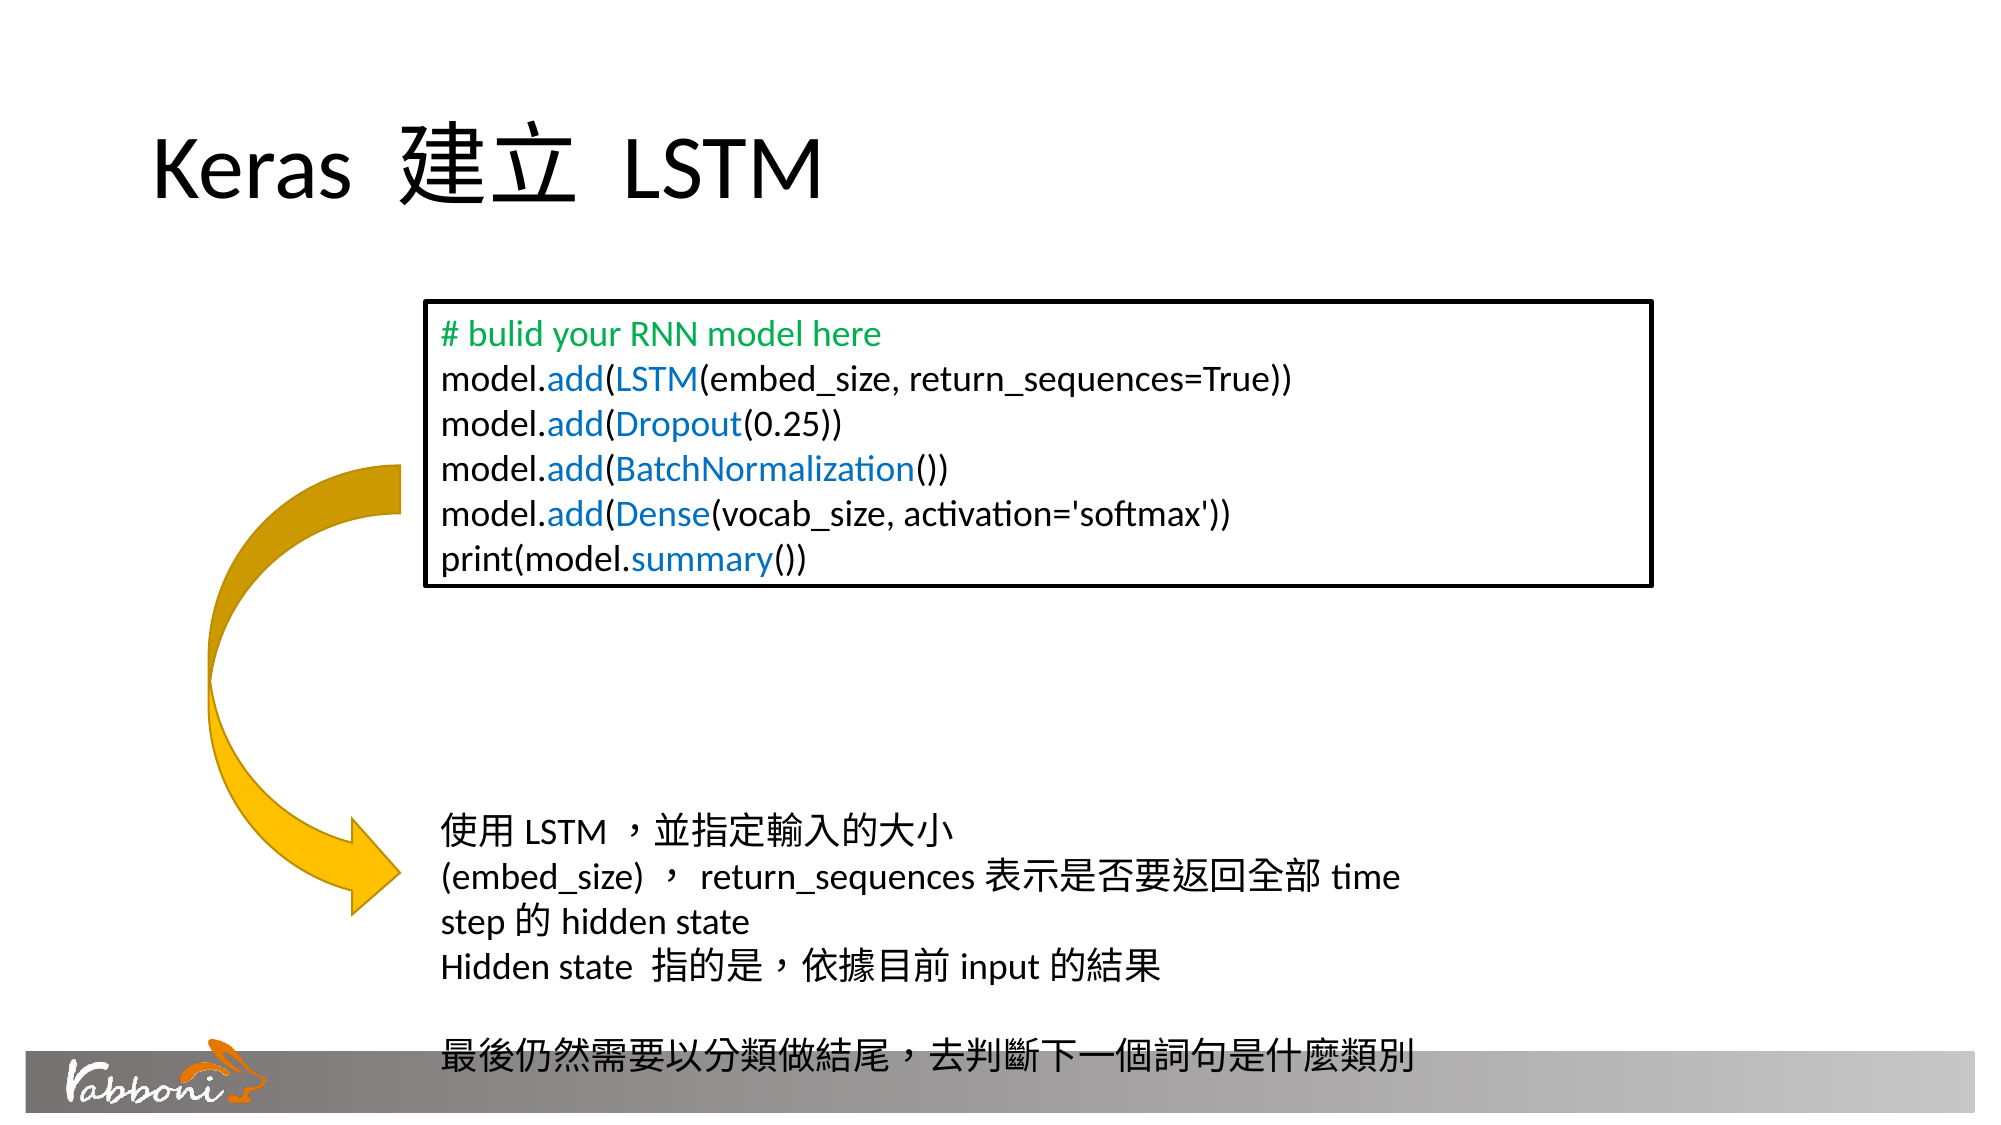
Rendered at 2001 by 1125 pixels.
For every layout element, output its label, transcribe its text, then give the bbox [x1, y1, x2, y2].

text_box [207, 464, 402, 917]
title Keras 建立 LSTM [137, 59, 1863, 278]
text_box # bulid your RNN model here model.add(LSTM(embed_size, return_sequences=True)) model.add(Dropout(0.25)) model.add(BatchNormalization()) model.add(Dense(vocab_size, activation='softmax')) print(model.summary()) [425, 301, 1652, 587]
picture [66, 1029, 268, 1112]
text_box 使用LSTM，並指定輸入的大小(embed_size)，return_sequences表示是否要返回全部time step的hidden state Hidden state 指的是，依據目前input的結果 最後仍然需要以分類做結尾，去判斷下一個詞句是什麼類別 [425, 799, 1478, 1085]
